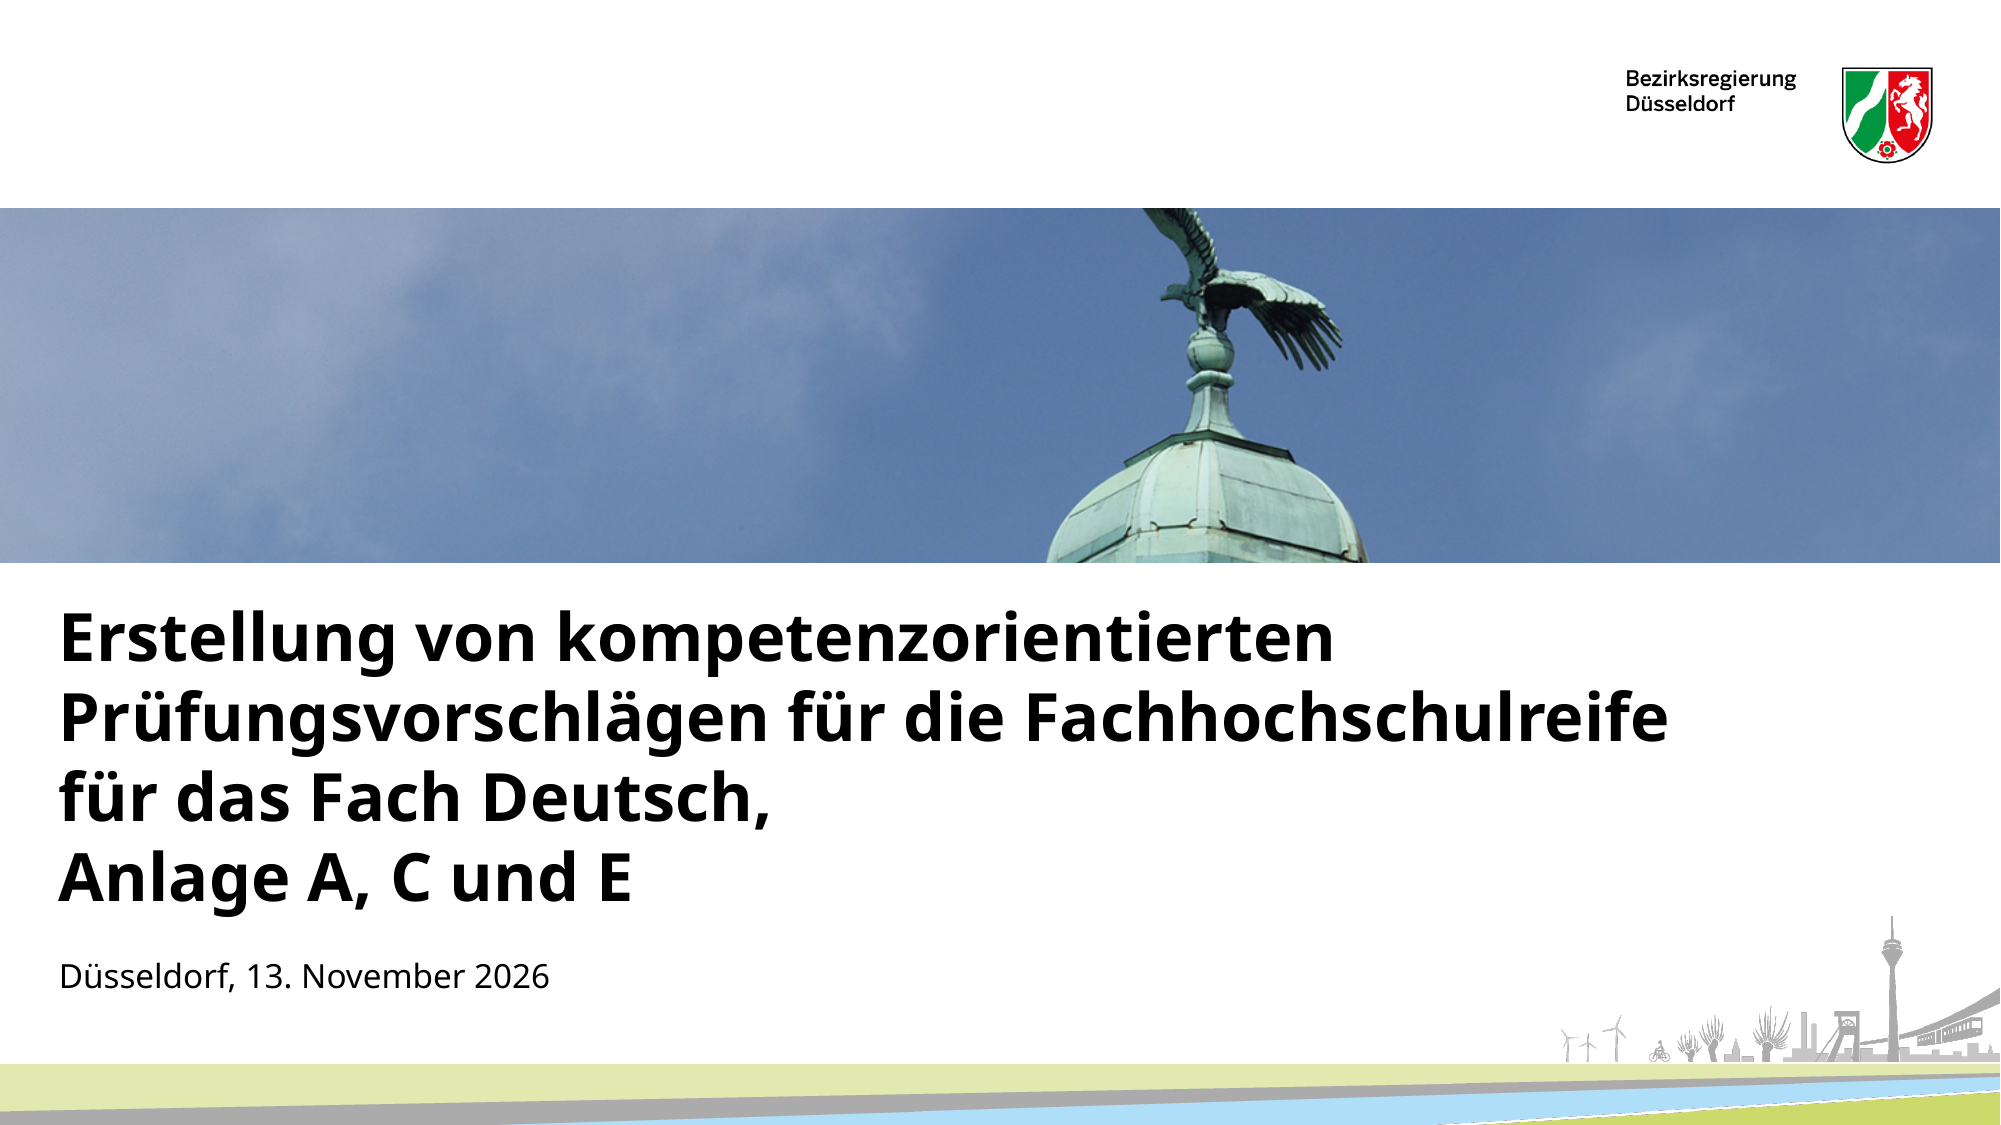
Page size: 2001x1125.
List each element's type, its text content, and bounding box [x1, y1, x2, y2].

picture [0, 207, 2000, 563]
picture [0, 916, 2000, 1125]
title Erstellung von kompetenzorientierten Prüfungsvorschlägen für die Fachhochschulreife für das Fach Deutsch, Anlage A, C und E Düsseldorf, 15. November 2023 [58, 587, 1933, 917]
picture [1625, 66, 1933, 164]
